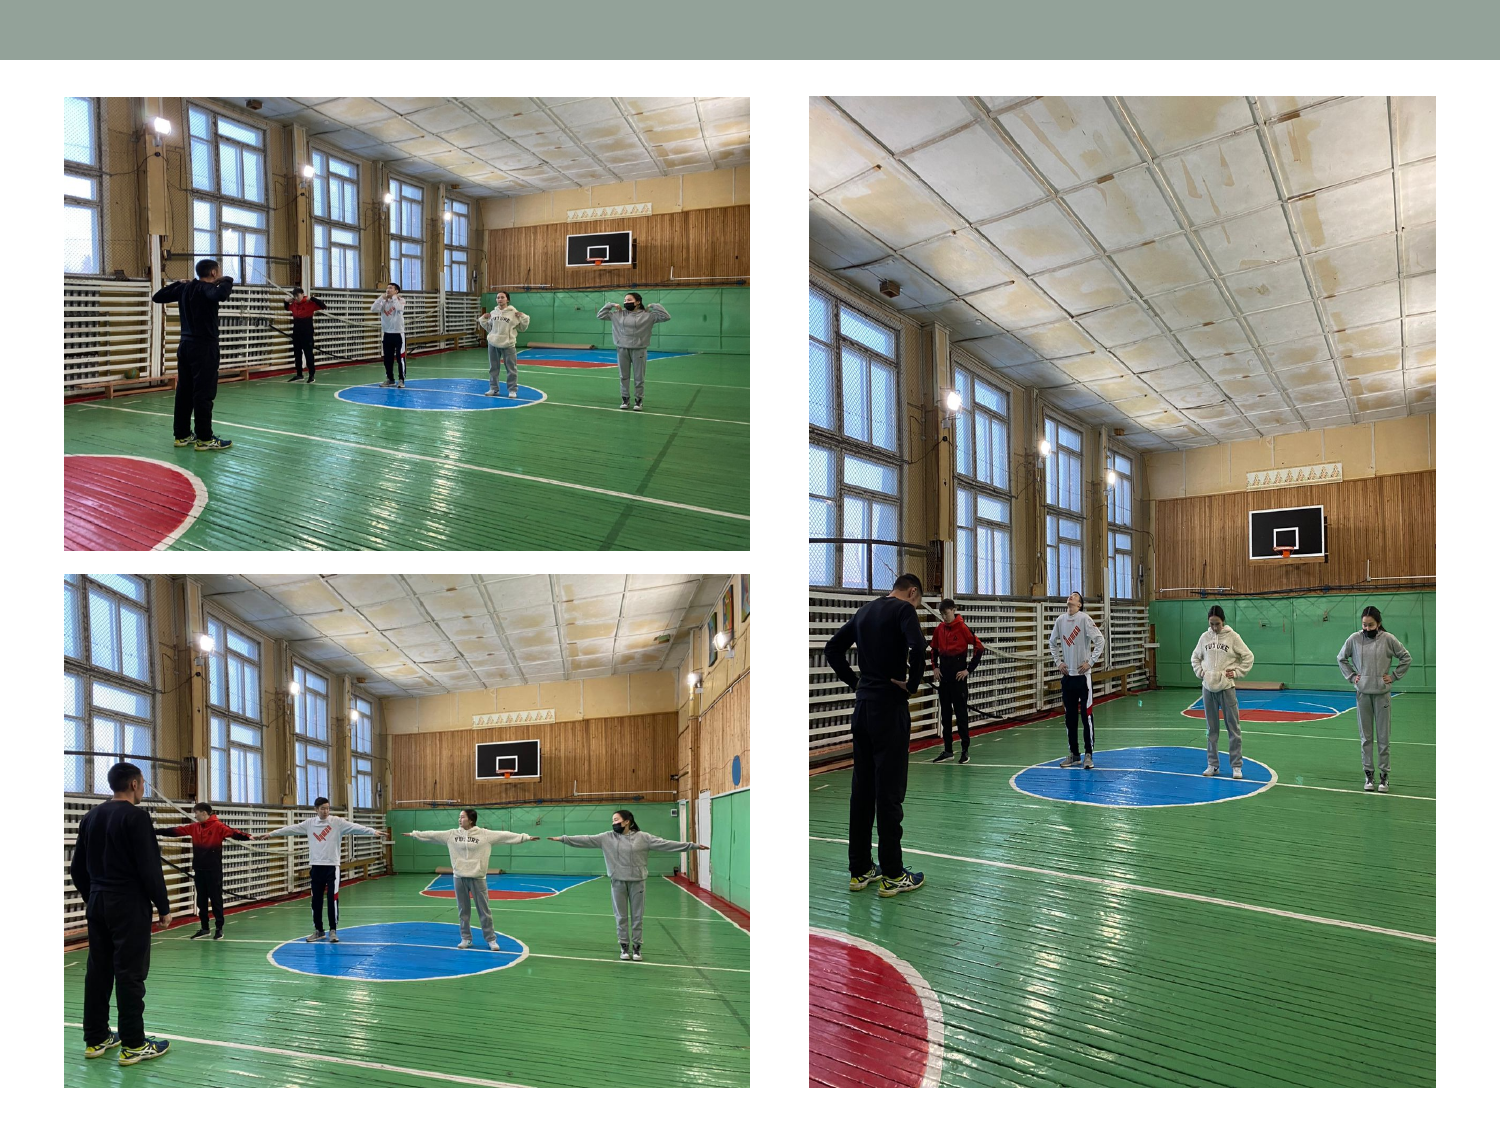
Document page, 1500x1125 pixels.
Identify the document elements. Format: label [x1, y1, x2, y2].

picture [808, 95, 1436, 1088]
picture [64, 574, 751, 1088]
list [64, 97, 751, 551]
